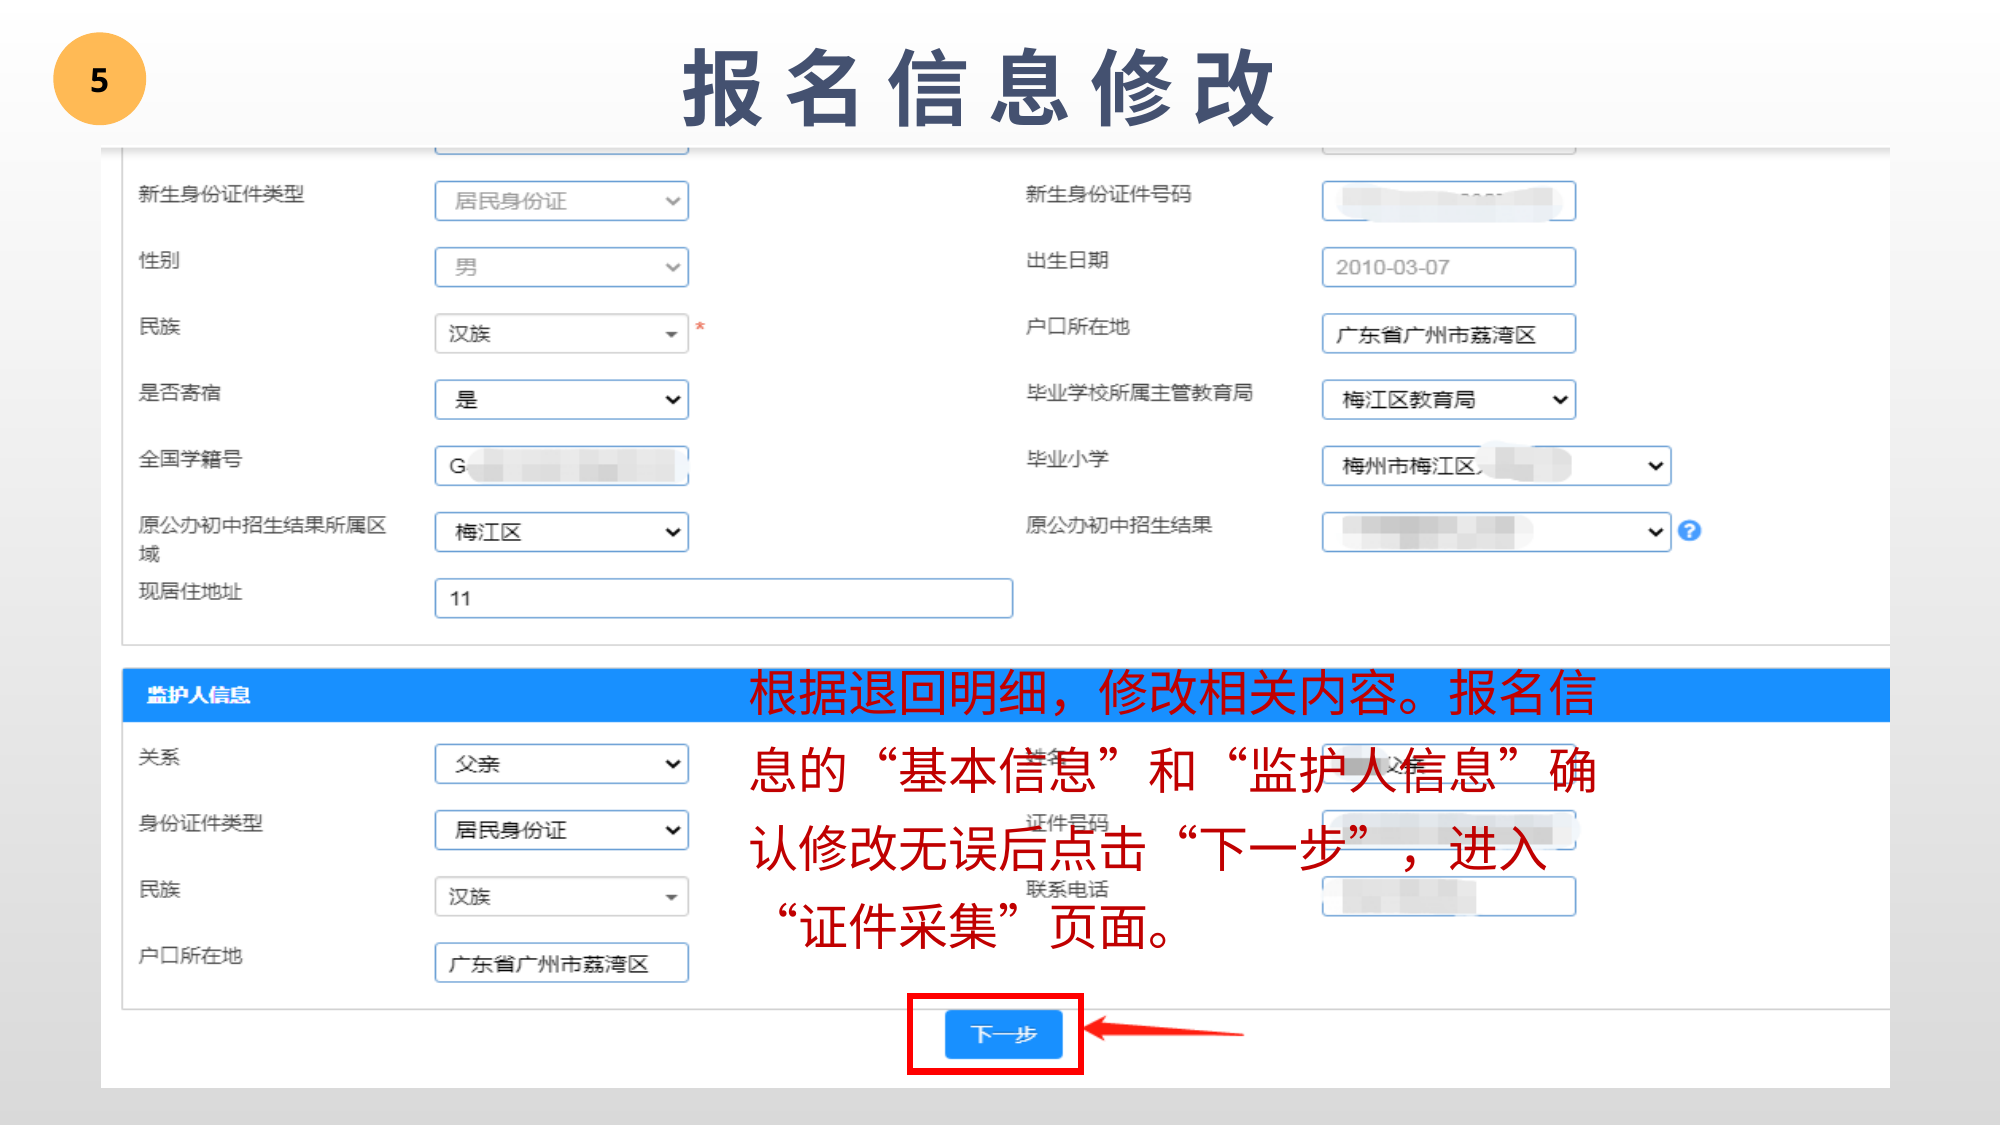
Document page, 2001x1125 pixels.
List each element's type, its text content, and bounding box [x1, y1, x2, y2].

text_box 5 [52, 31, 148, 127]
text_box 报 名 信 息 修 改 [667, 29, 1333, 144]
picture [101, 145, 1890, 1088]
